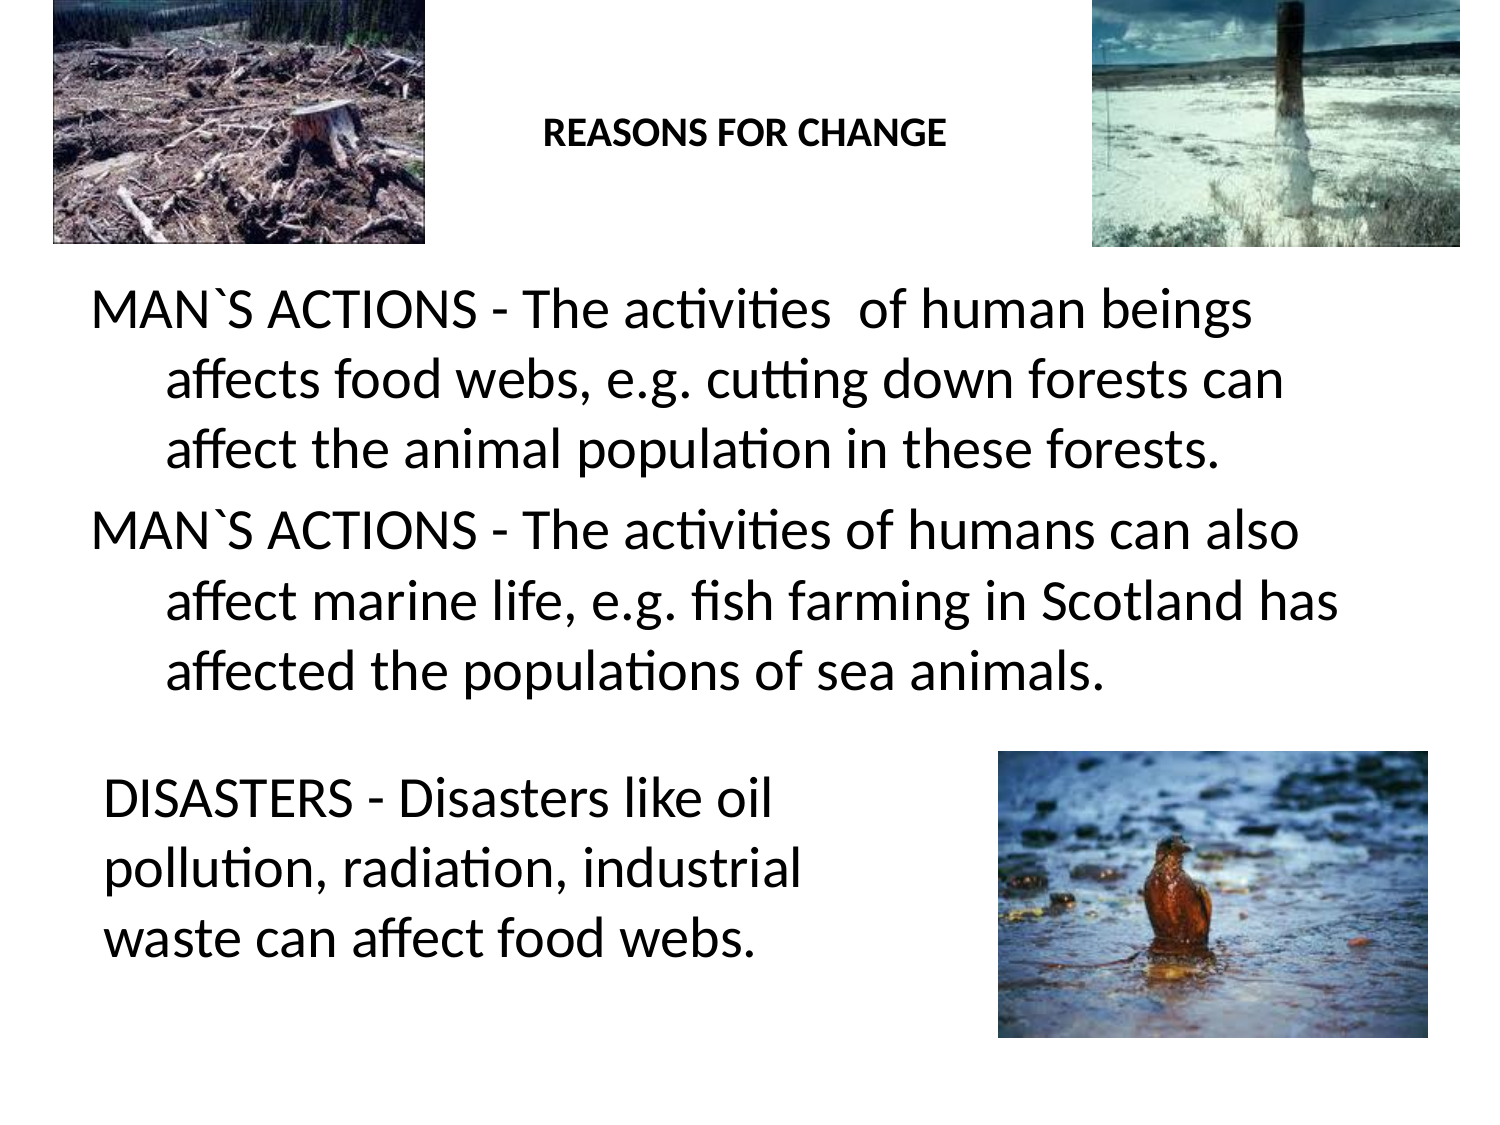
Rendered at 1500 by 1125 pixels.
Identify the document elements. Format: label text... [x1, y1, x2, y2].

picture [1092, 0, 1460, 247]
list MAN`S ACTIONS - The activities of human beings affects food webs, e.g. cutting down forests can affect the animal population in these forests. MAN`S ACTIONS - The activities of humans can also affect marine life, e.g. fish farming in Scotland has affected the populations of sea animals. [75, 262, 1425, 728]
text_box DISASTERS - Disasters like oil pollution, radiation, industrial waste can affect food webs. [88, 751, 892, 1022]
picture [997, 751, 1428, 1038]
picture [52, 0, 426, 244]
title REASONS FOR CHANGE [429, 45, 1087, 233]
